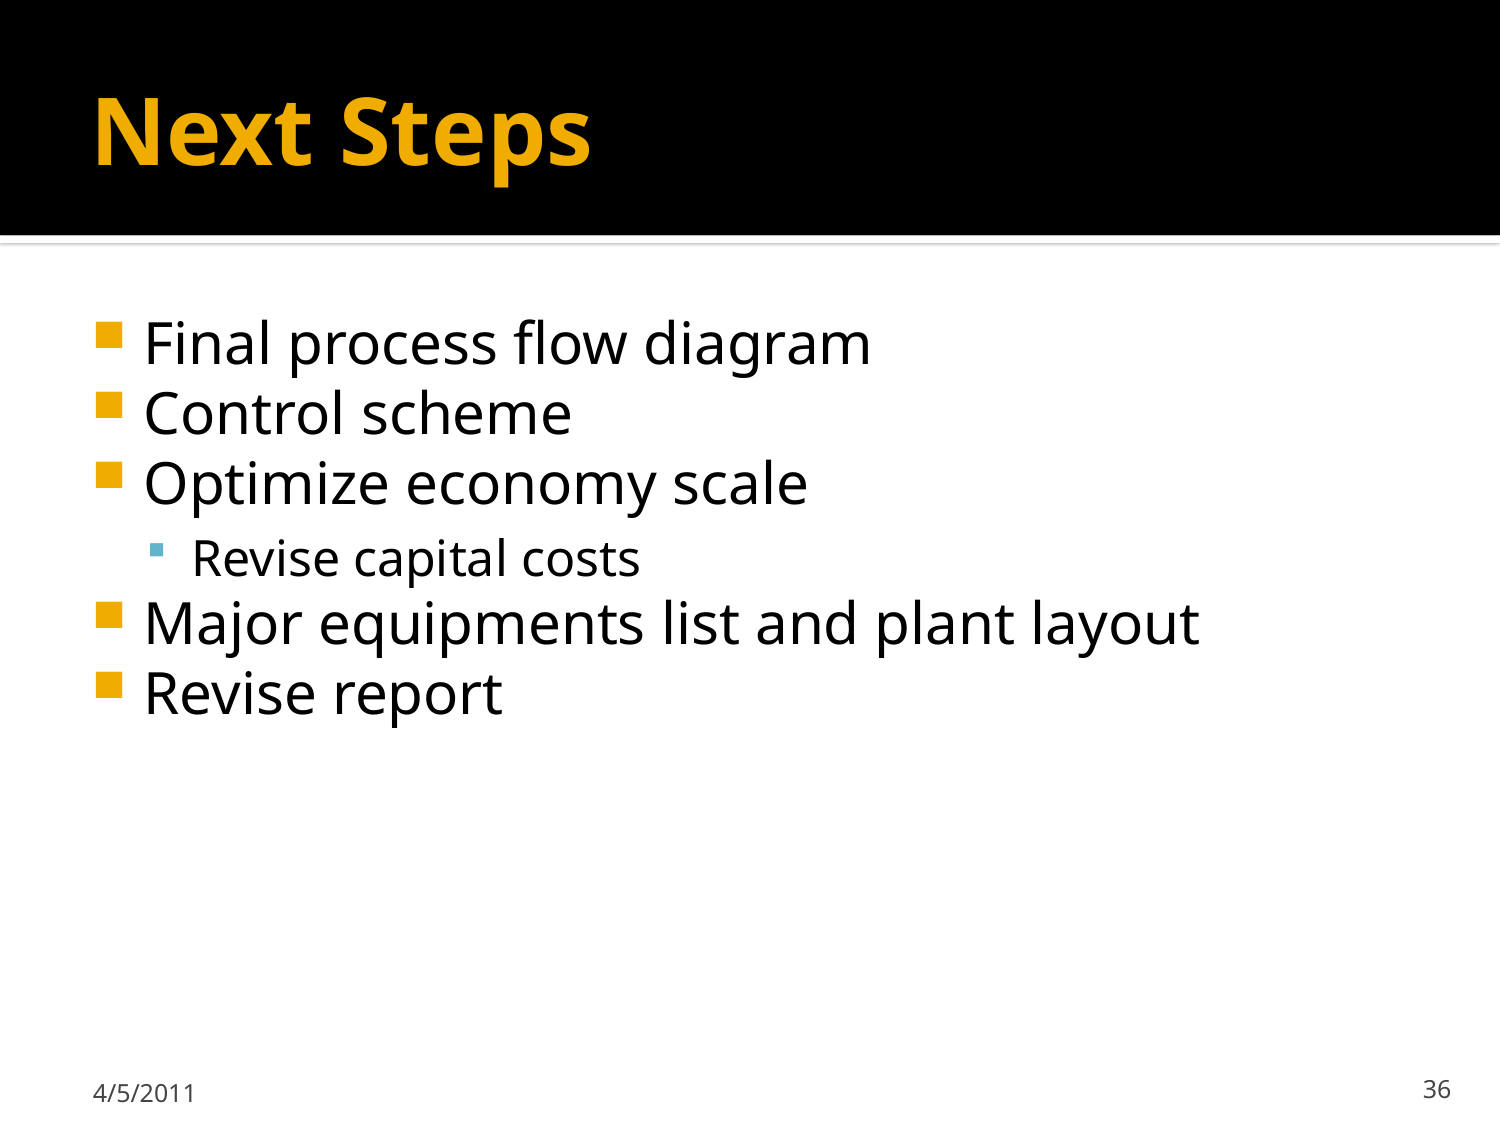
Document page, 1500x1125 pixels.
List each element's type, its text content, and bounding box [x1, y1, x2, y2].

slide_number 36 [1345, 1062, 1467, 1108]
list Final process flow diagram Control scheme Optimize economy scale Revise capital costs Major equipments list and plant layout Revise report [62, 291, 1425, 1050]
title Next Steps [75, 24, 1425, 231]
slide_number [75, 1062, 425, 1108]
